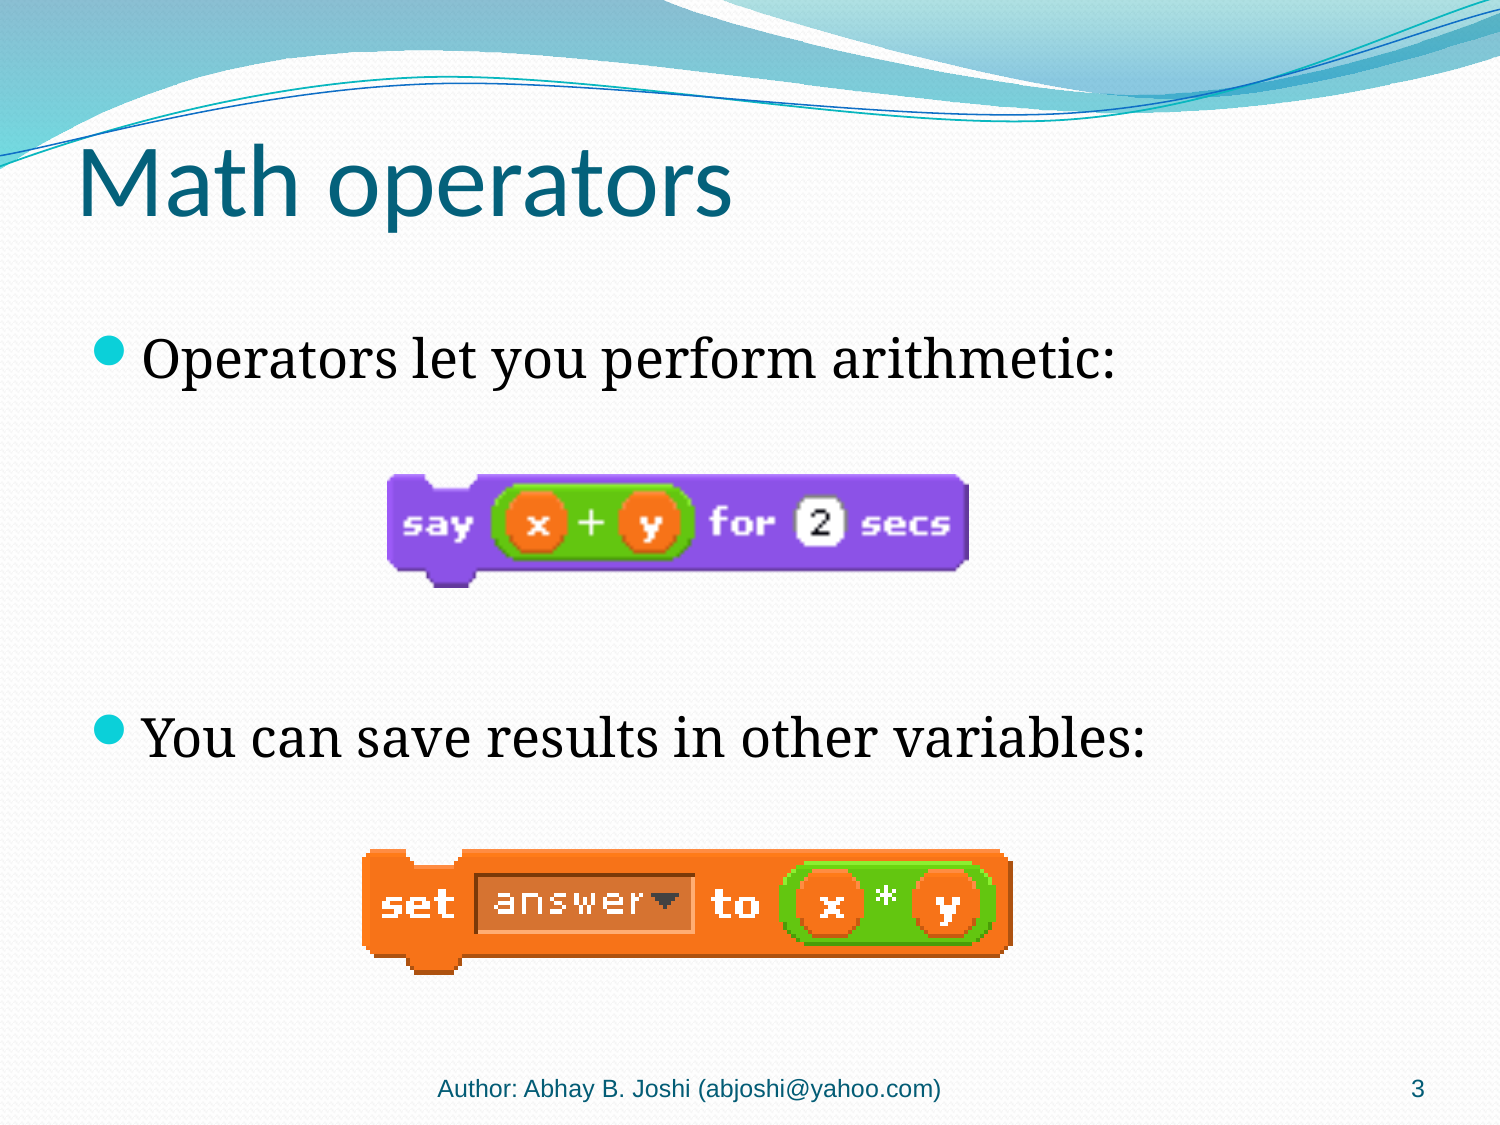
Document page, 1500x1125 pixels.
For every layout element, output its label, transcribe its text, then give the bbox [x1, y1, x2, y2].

picture [387, 474, 969, 588]
title Math operators [75, 50, 1425, 238]
list Operators let you perform arithmetic: You can save results in other variables: [75, 317, 1425, 1038]
footer Author: Abhay B. Joshi (abjoshi@yahoo.com) [437, 1042, 988, 1103]
slide_number 3 [1299, 1042, 1425, 1103]
picture [362, 849, 1013, 975]
